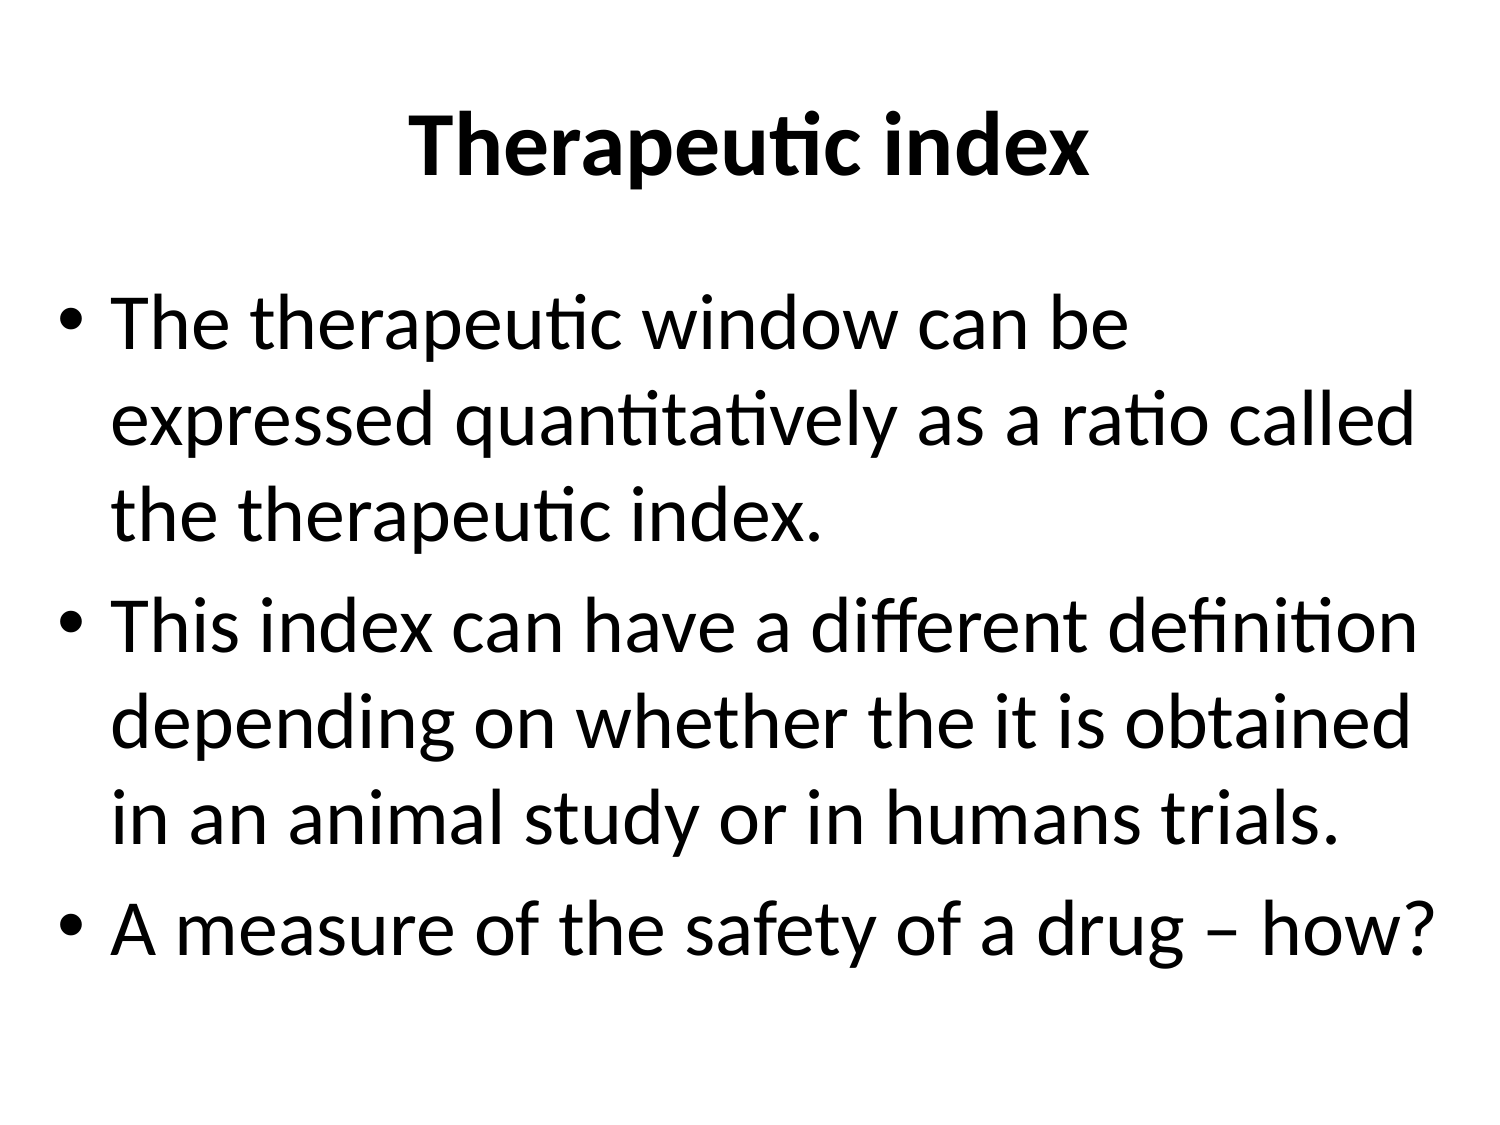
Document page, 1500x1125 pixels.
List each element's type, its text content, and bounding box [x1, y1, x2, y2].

list The therapeutic window can be expressed quantitatively as a ratio called the therapeutic index. This index can have a different definition depending on whether the it is obtained in an animal study or in humans trials. A measure of the safety of a drug – how? [42, 262, 1458, 1061]
title Therapeutic index [75, 45, 1425, 233]
